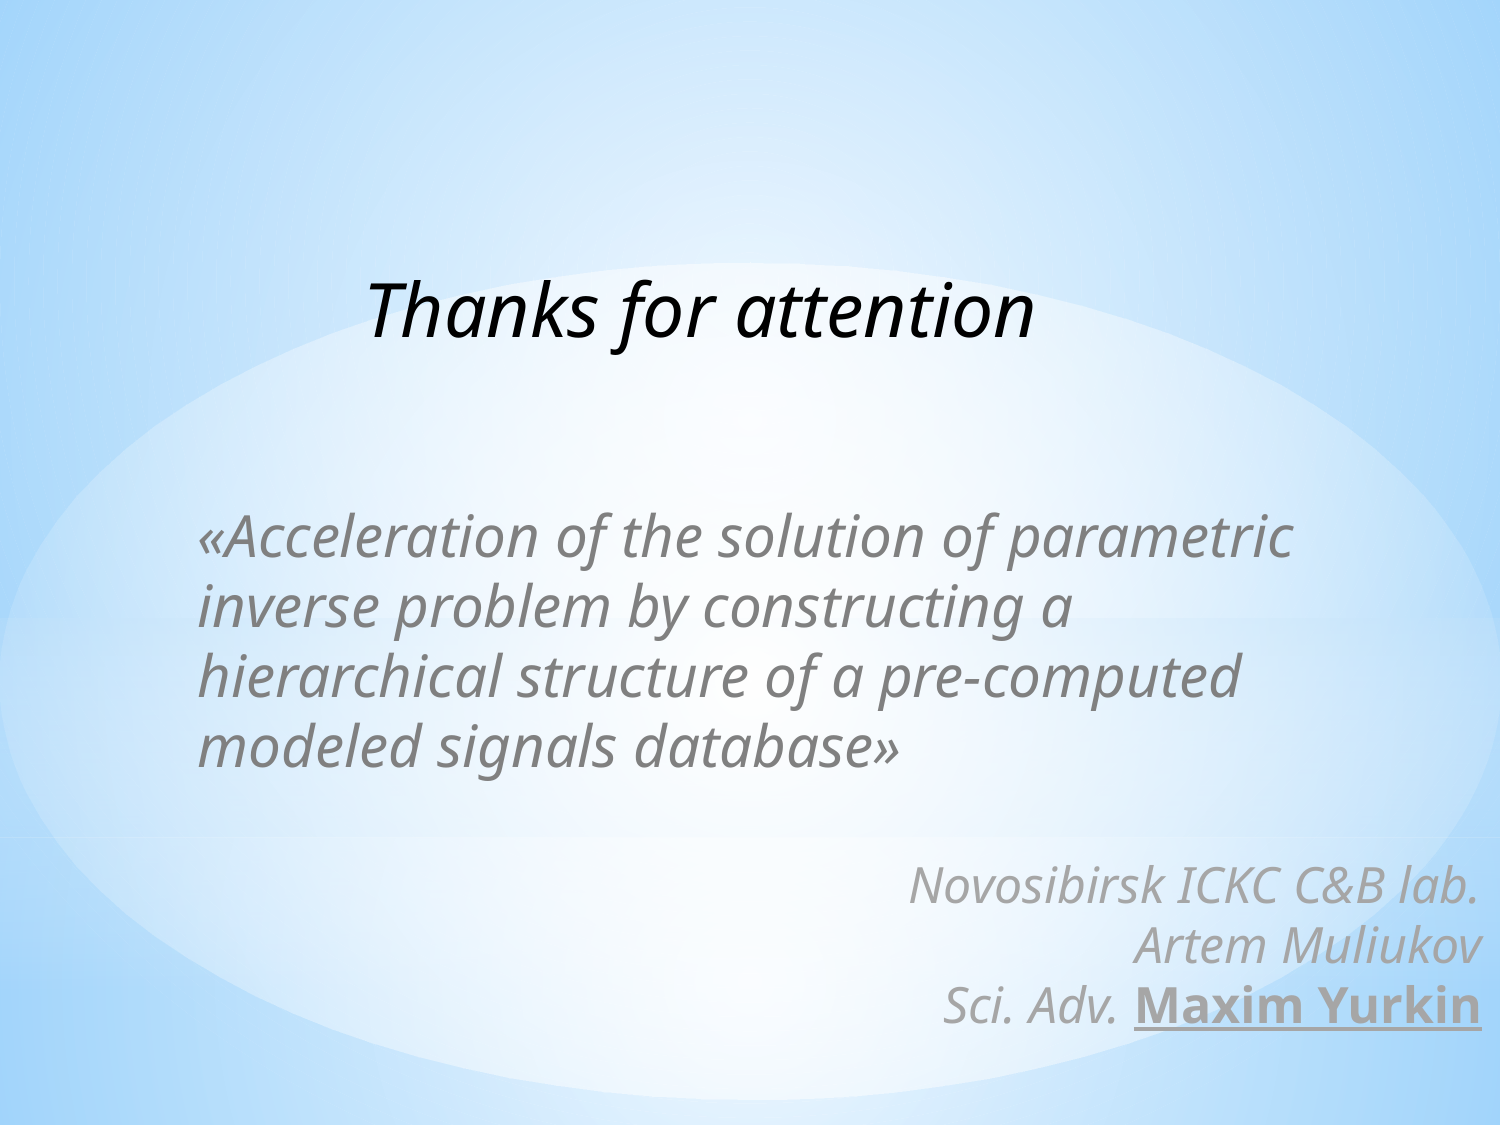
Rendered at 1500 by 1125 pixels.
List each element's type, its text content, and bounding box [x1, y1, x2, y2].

text_box Thanks for attention [348, 255, 1317, 361]
text_box «Acceleration of the solution of parametric inverse problem by constructing a hierarchical structure of a pre-computed modeled signals database» [182, 491, 1376, 787]
text_box Novosibirsk ICKC C&B lab. Artem Muliukov Sci. Adv. Maxim Yurkin [864, 845, 1497, 1125]
